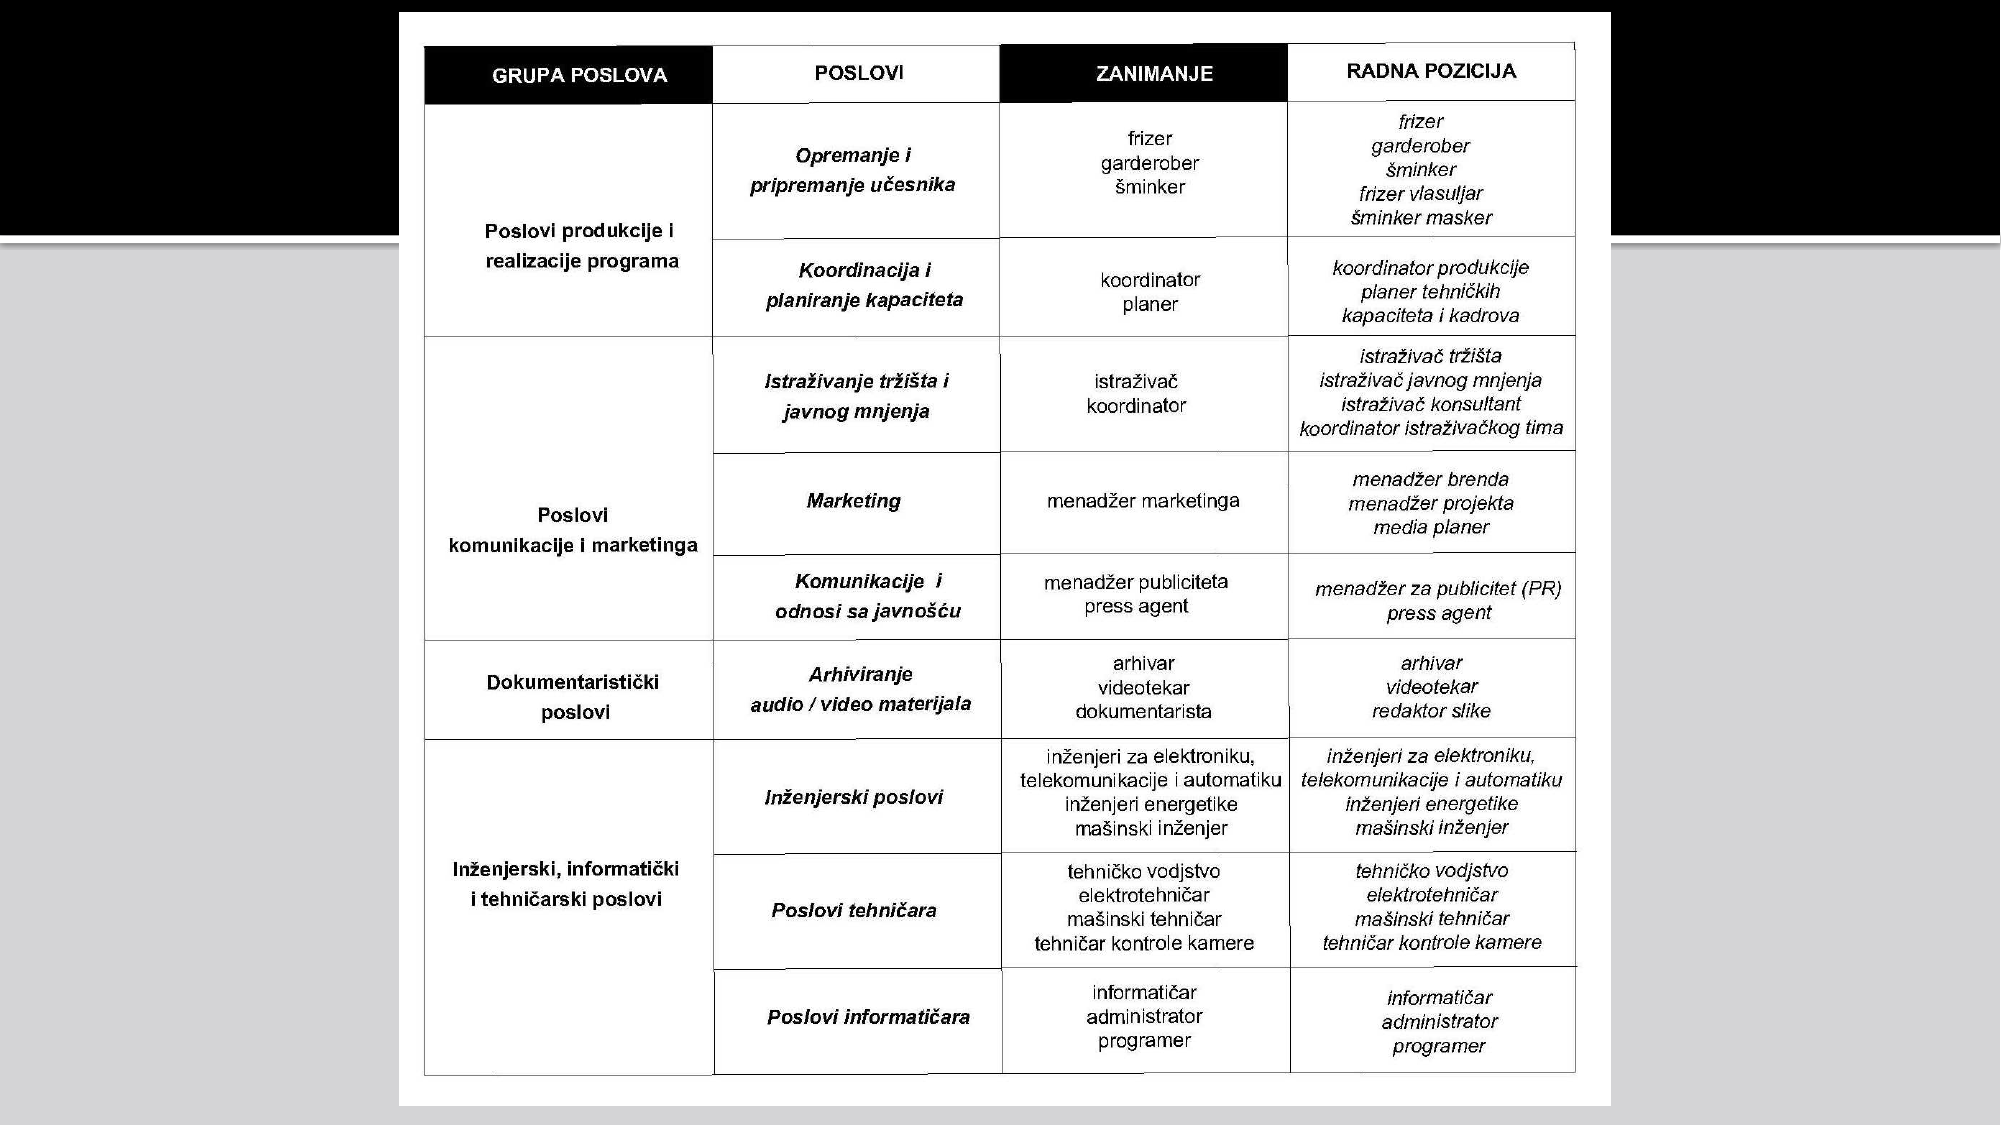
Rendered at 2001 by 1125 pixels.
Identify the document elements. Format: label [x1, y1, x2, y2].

list [262, 237, 1725, 1125]
picture [399, 12, 1611, 1106]
